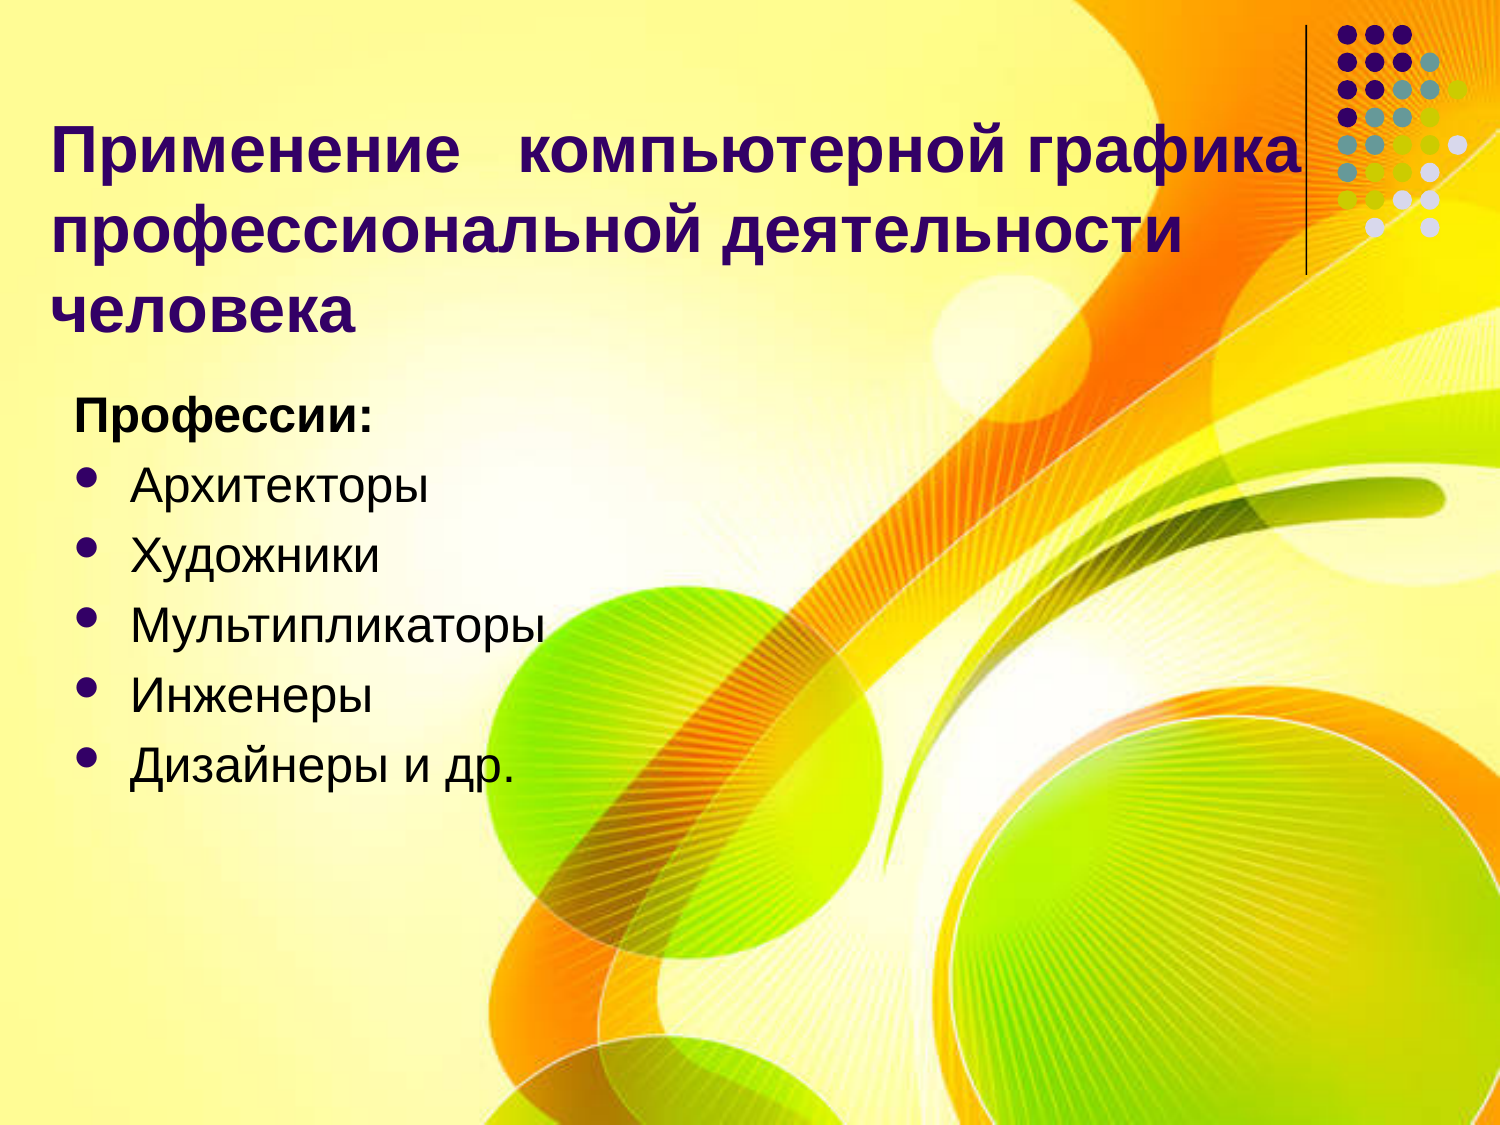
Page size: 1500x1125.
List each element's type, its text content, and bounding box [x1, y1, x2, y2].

picture [0, 0, 1500, 1125]
title Применение компьютерной графика профессиональной деятельности человека [34, 140, 1500, 354]
list Профессии: Архитекторы Художники Мультипликаторы Инженеры Дизайнеры и др. [58, 374, 1409, 880]
